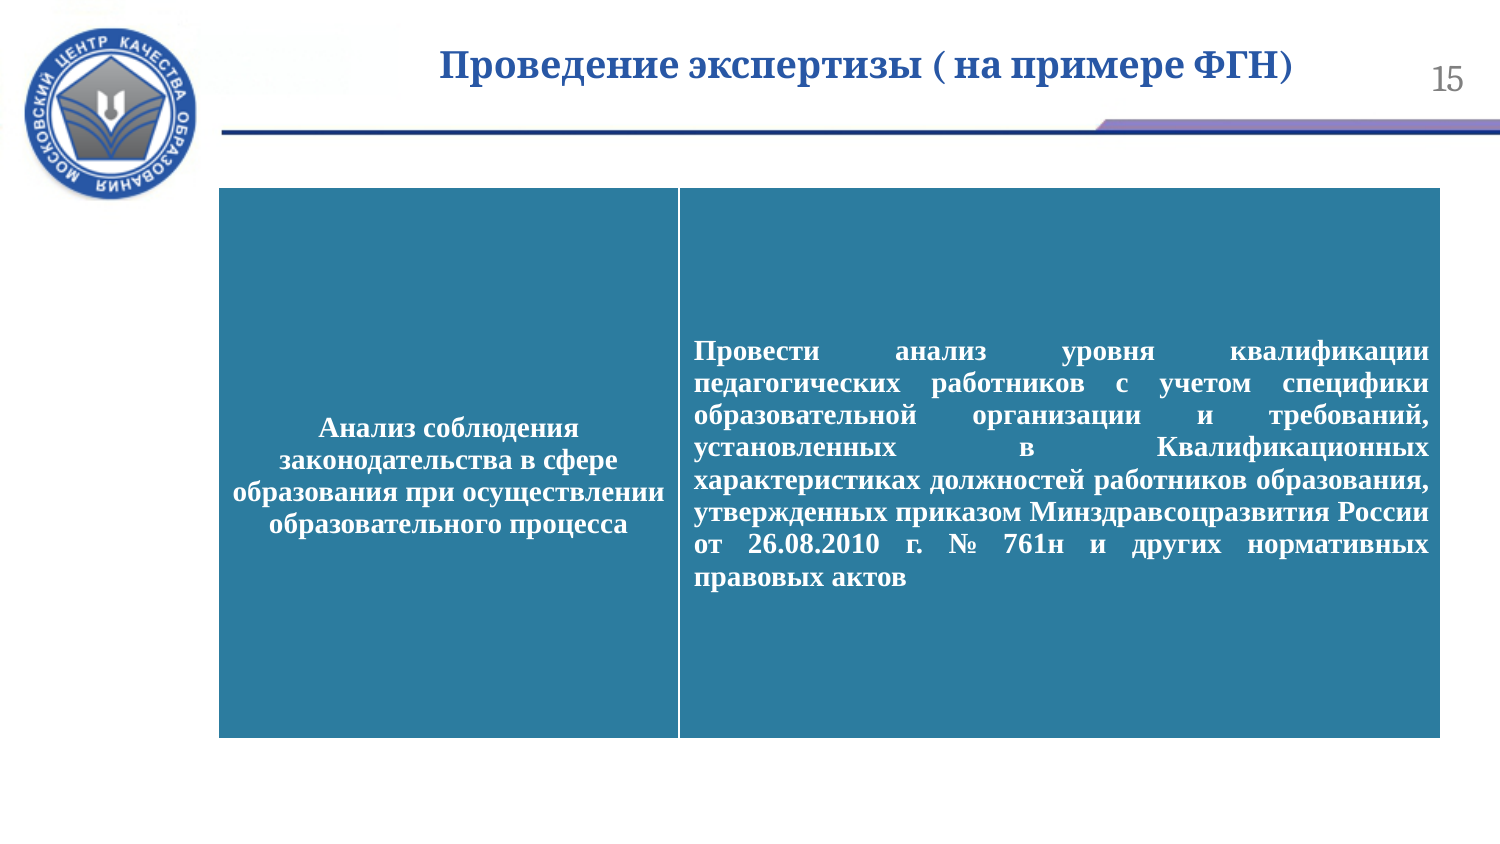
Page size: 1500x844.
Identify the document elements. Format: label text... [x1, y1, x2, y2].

picture [0, 0, 1500, 844]
table_header Анализ соблюдения законодательства в сфере образования при осуществлении образовательного процесса [219, 188, 678, 738]
slide_number 15 [1417, 46, 1500, 92]
table_header Провести анализ уровня квалификации педагогических работников с учетом специфики образовательной организации и требований, установленных в Квалификационных характеристиках должностей работников образования, утвержденных приказом Минздравсоцразвития России от 26.08.2010 г. № 761н и других нормативных правовых актов [680, 188, 1440, 738]
title Проведение экспертизы ( на примере ФГН) [392, 20, 1342, 115]
